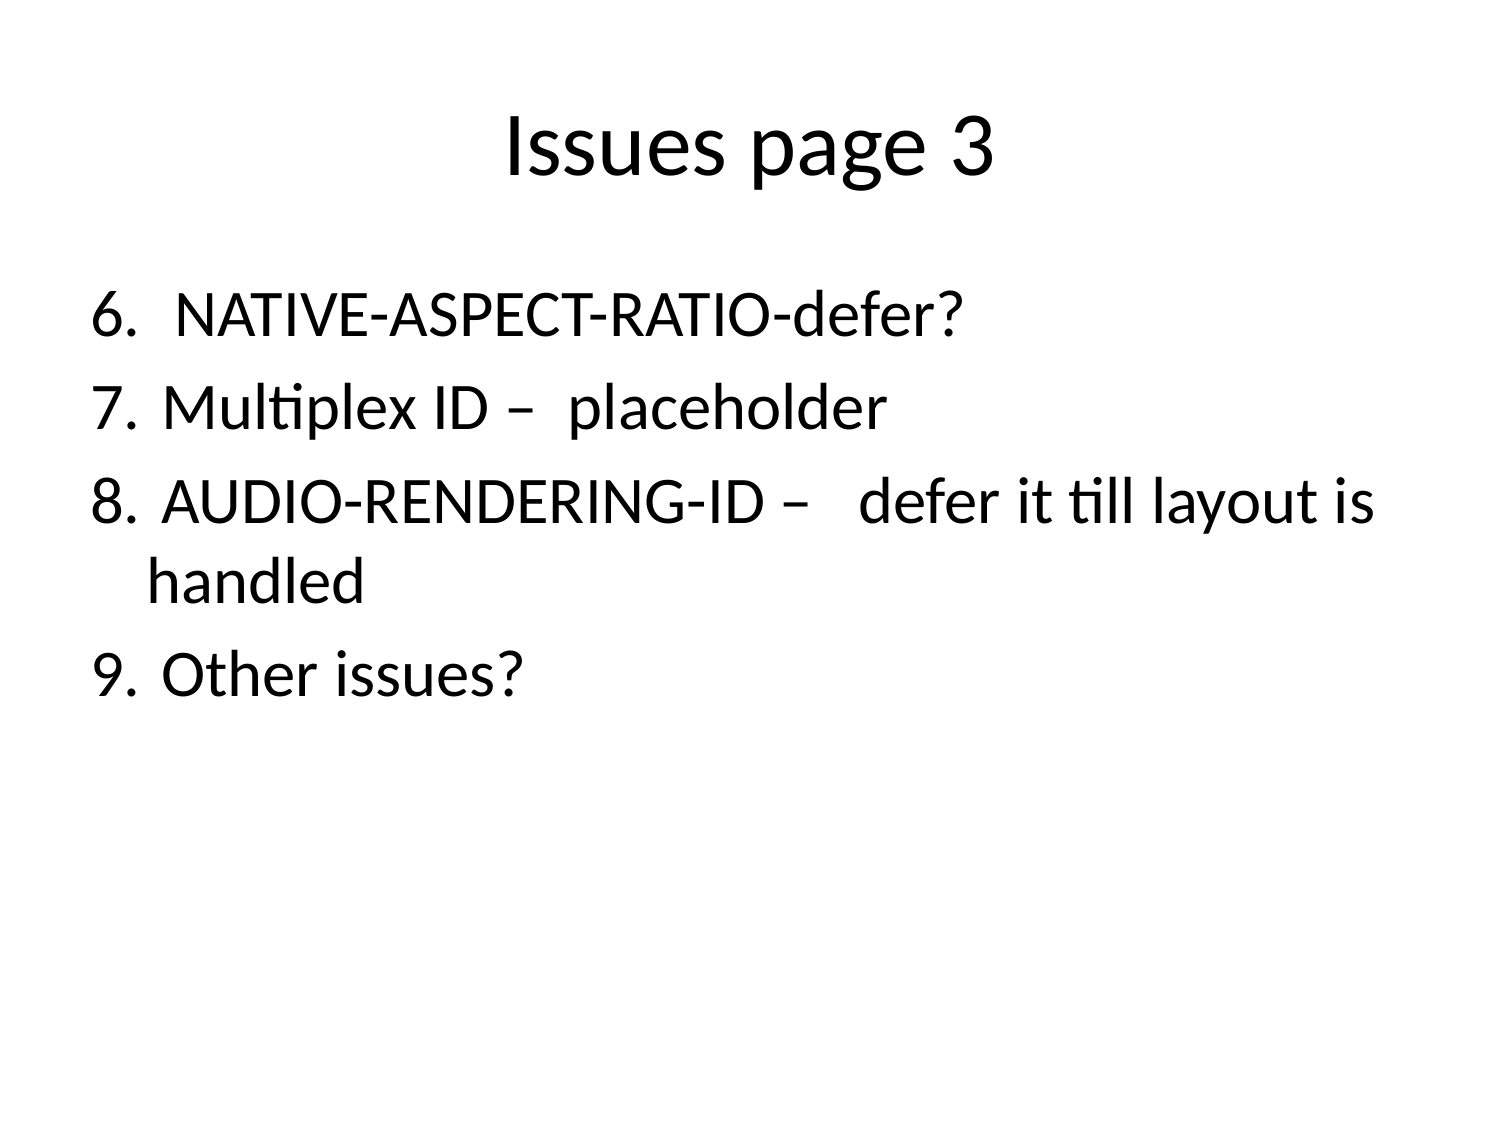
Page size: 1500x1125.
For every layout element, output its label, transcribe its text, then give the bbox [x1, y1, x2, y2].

title Issues page 3 [75, 45, 1425, 233]
list NATIVE-ASPECT-RATIO-defer? Multiplex ID – placeholder AUDIO-RENDERING-ID – defer it till layout is handled Other issues? [75, 262, 1425, 1005]
